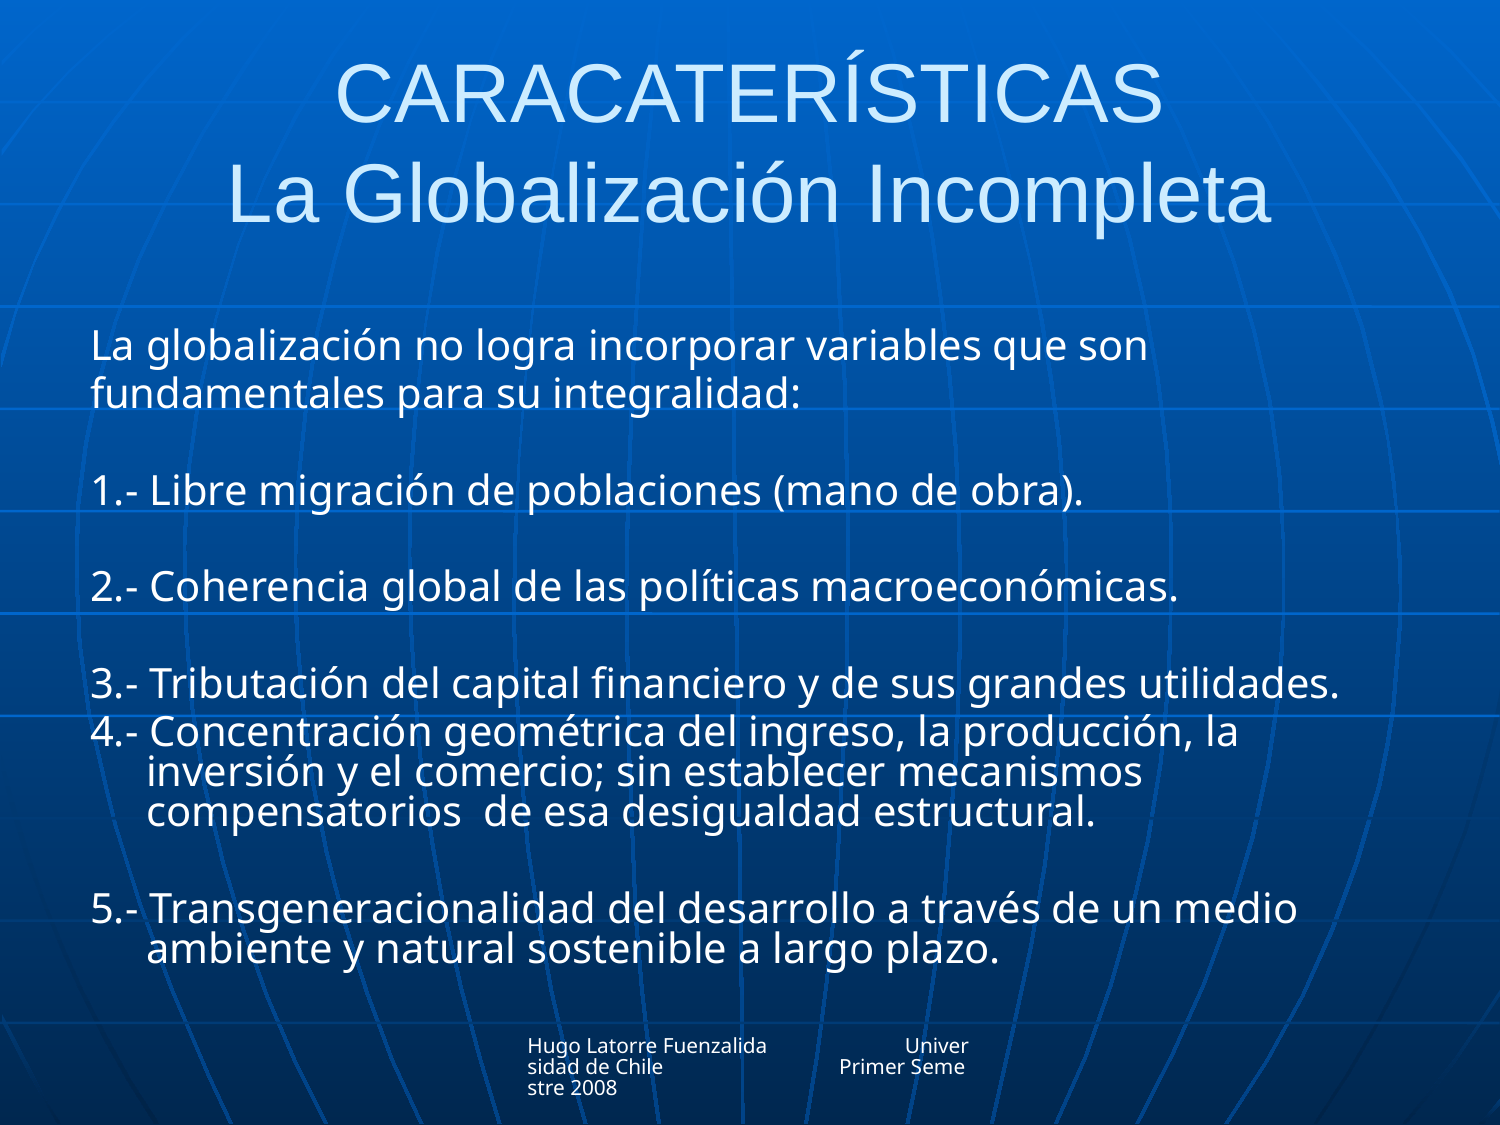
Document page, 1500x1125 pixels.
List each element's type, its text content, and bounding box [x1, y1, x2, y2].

list La globalización no logra incorporar variables que son fundamentales para su integralidad: 1.- Libre migración de poblaciones (mano de obra). 2.- Coherencia global de las políticas macroeconómicas. 3.- Tributación del capital financiero y de sus grandes utilidades. 4.- Concentración geométrica del ingreso, la producción, la inversión y el comercio; sin establecer mecanismos compensatorios de esa desigualdad estructural. 5.- Transgeneracionalidad del desarrollo a través de un medio ambiente y natural sostenible a largo plazo. [74, 262, 1426, 1006]
footer Hugo Latorre Fuenzalida Universidad de Chile Primer Semestre 2008 [512, 1024, 988, 1101]
title CARACATERÍSTICAS La Globalización Incompleta [74, 45, 1426, 233]
